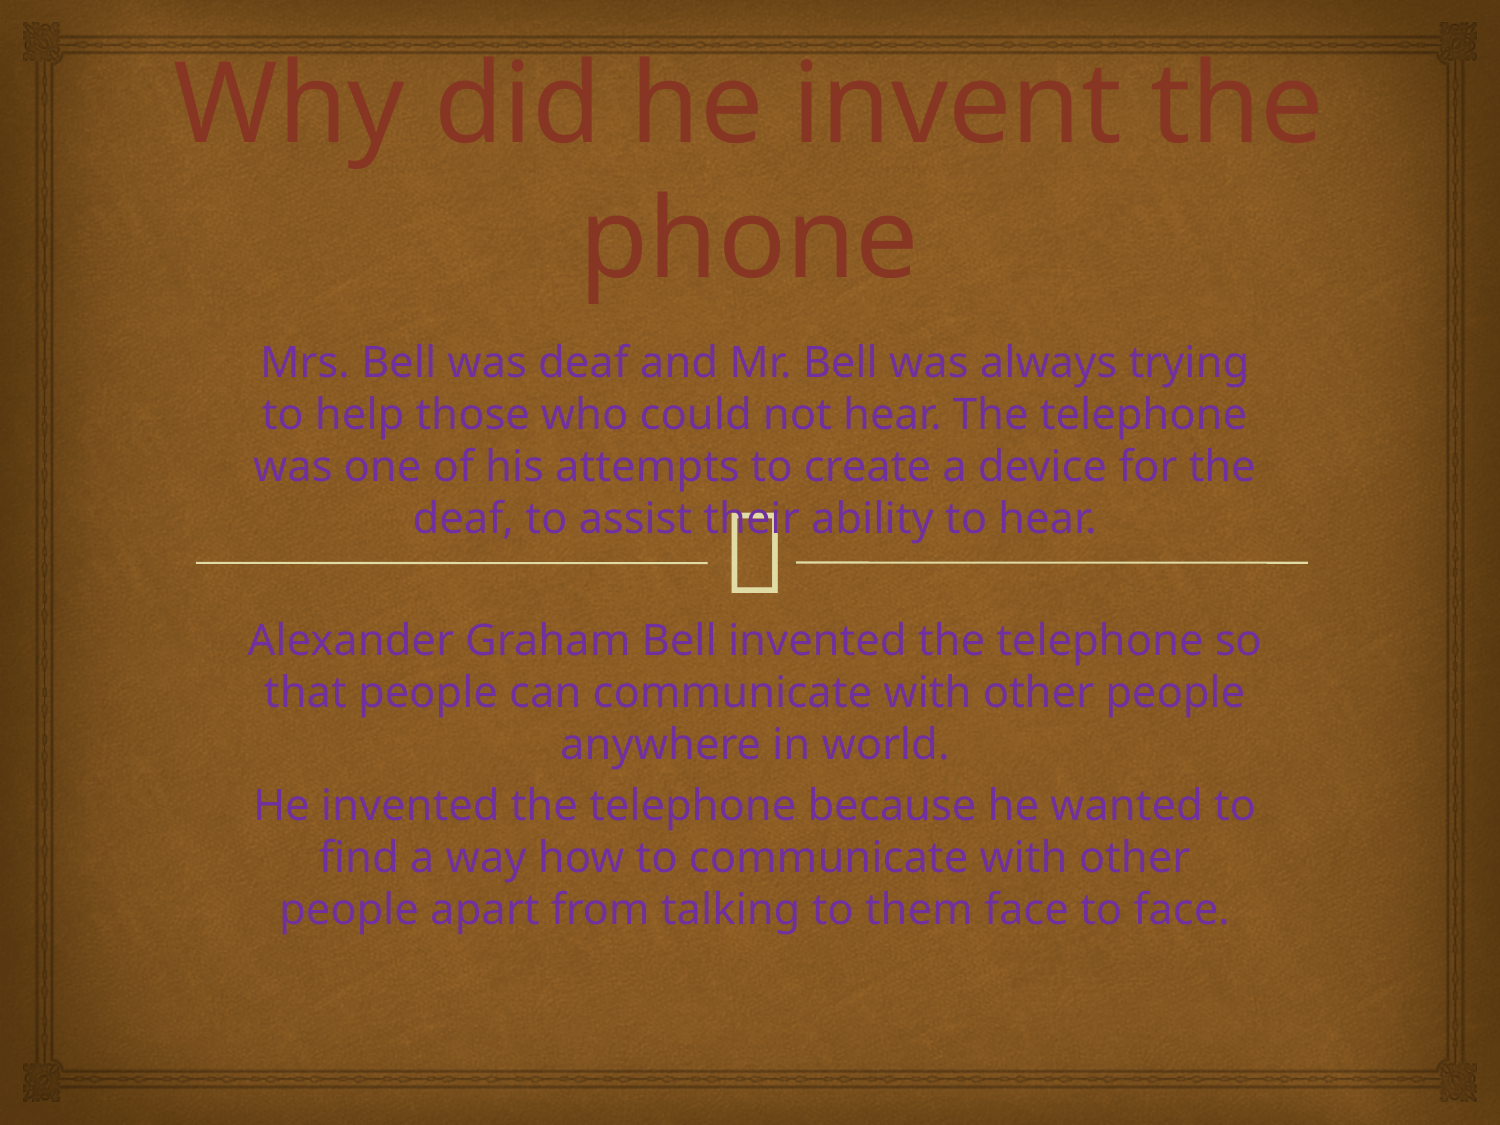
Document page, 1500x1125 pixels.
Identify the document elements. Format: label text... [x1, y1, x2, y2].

title Why did he invent the phone [112, 66, 1388, 308]
picture [0, 0, 1500, 1125]
subtitle Mrs. Bell was deaf and Mr. Bell was always trying to help those who could not hear. The telephone was one of his attempts to create a device for the deaf, to assist their ability to hear. Alexander Graham Bell invented the telephone so that people can communicate with other people anywhere in world. He invented the telephone because he wanted to find a way how to communicate with other people apart from talking to them face to face. [230, 326, 1281, 949]
